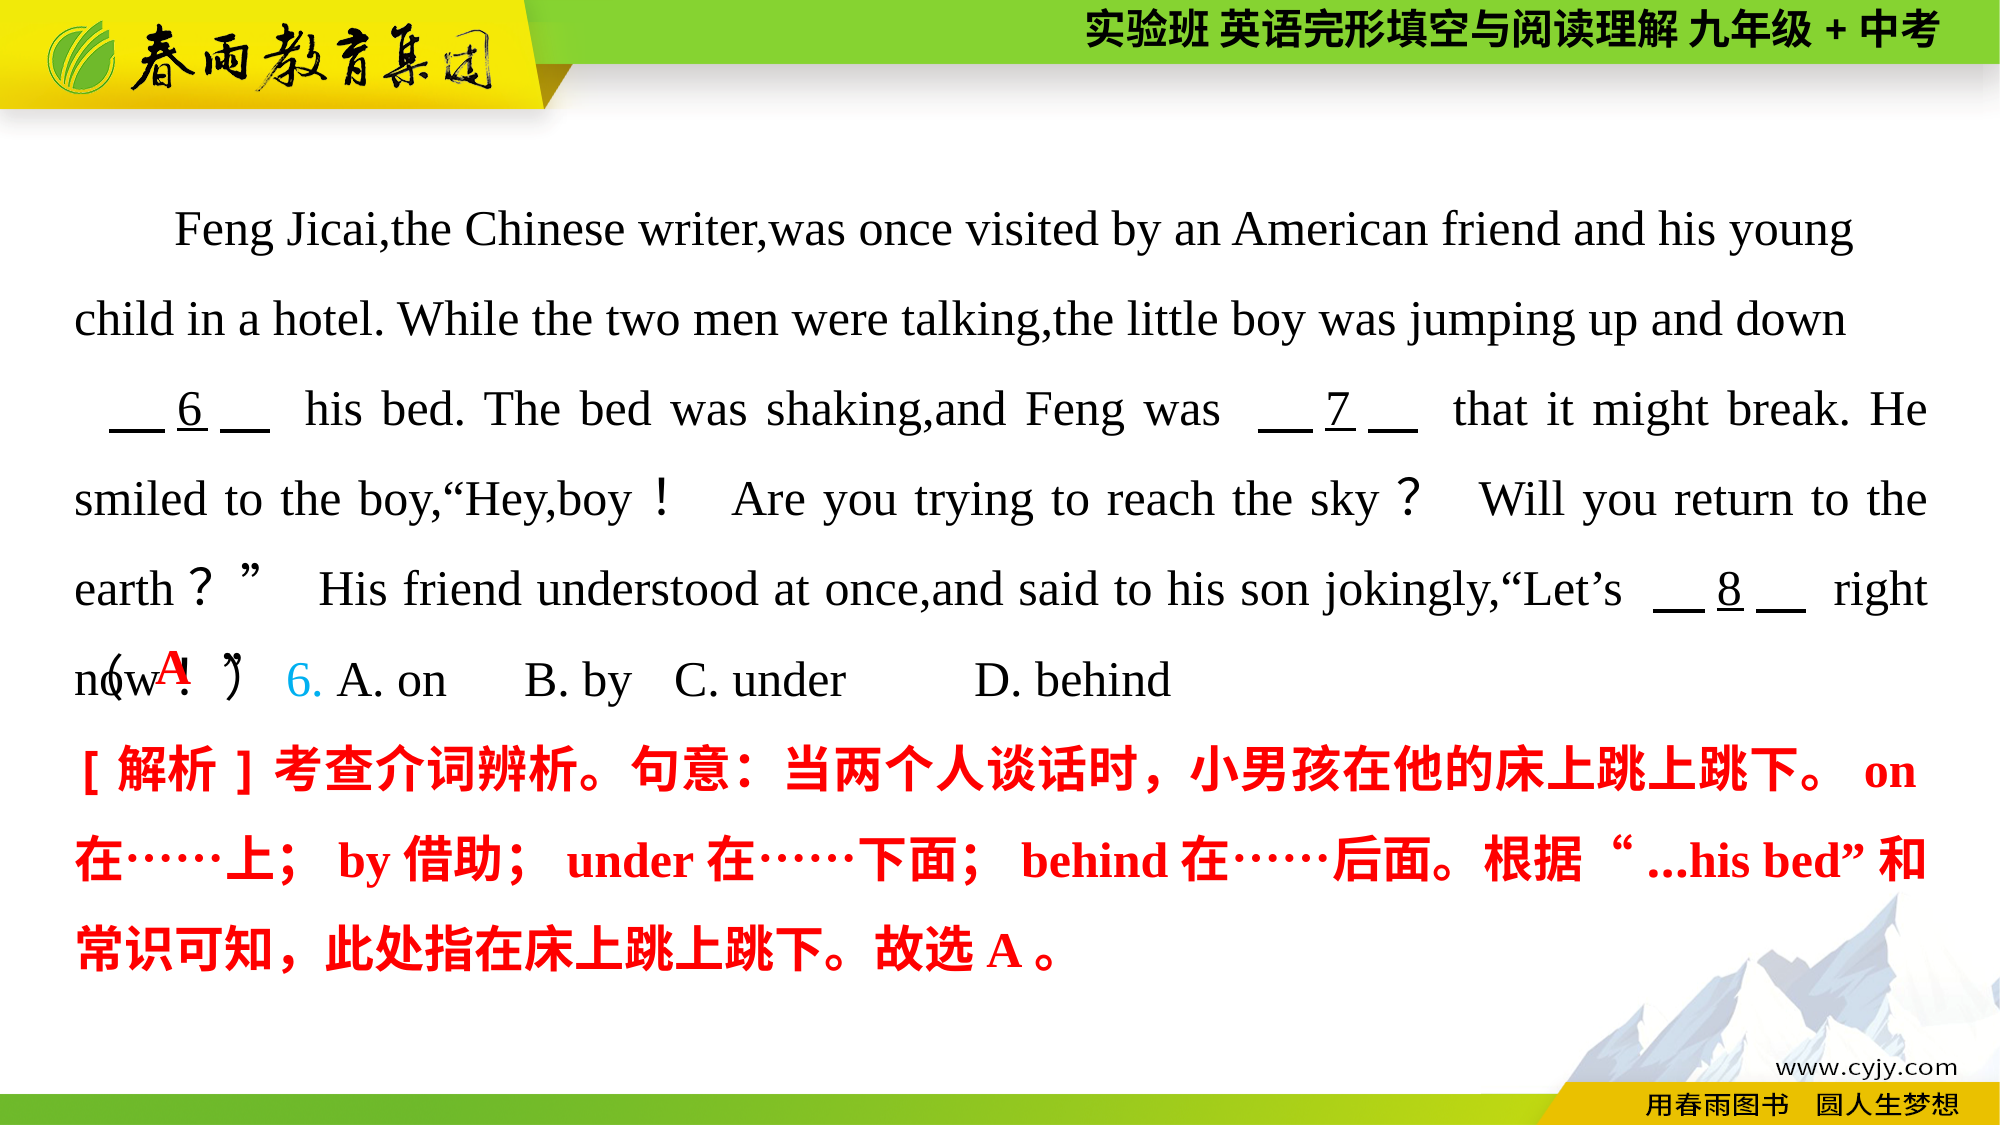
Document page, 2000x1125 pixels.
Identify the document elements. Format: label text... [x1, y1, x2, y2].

list Feng Jicai,the Chinese writer,was once visited by an American friend and his young child in a hotel. While the two men were talking,the little boy was jumping up and down 6 his bed. The bed was shaking,and Feng was 7 that it might break. He smiled to the boy,“Hey,boy！ Are you trying to reach the sky？ Will you return to the earth？” His friend understood at once,and said to his son jokingly,“Let’s 8 right now！” [59, 157, 1944, 608]
text_box A [140, 627, 206, 703]
text_box （ ）6. A. on B. by C. under D. behind [59, 608, 1944, 714]
text_box [解析]考查介词辨析。句意：当两个人谈话时，小男孩在他的床上跳上跳下。on在……上；by借助；under在……下面；behind在……后面。根据“...his bed”和常识可知，此处指在床上跳上跳下。故选A。 [59, 714, 1944, 985]
picture [0, 0, 2000, 1125]
